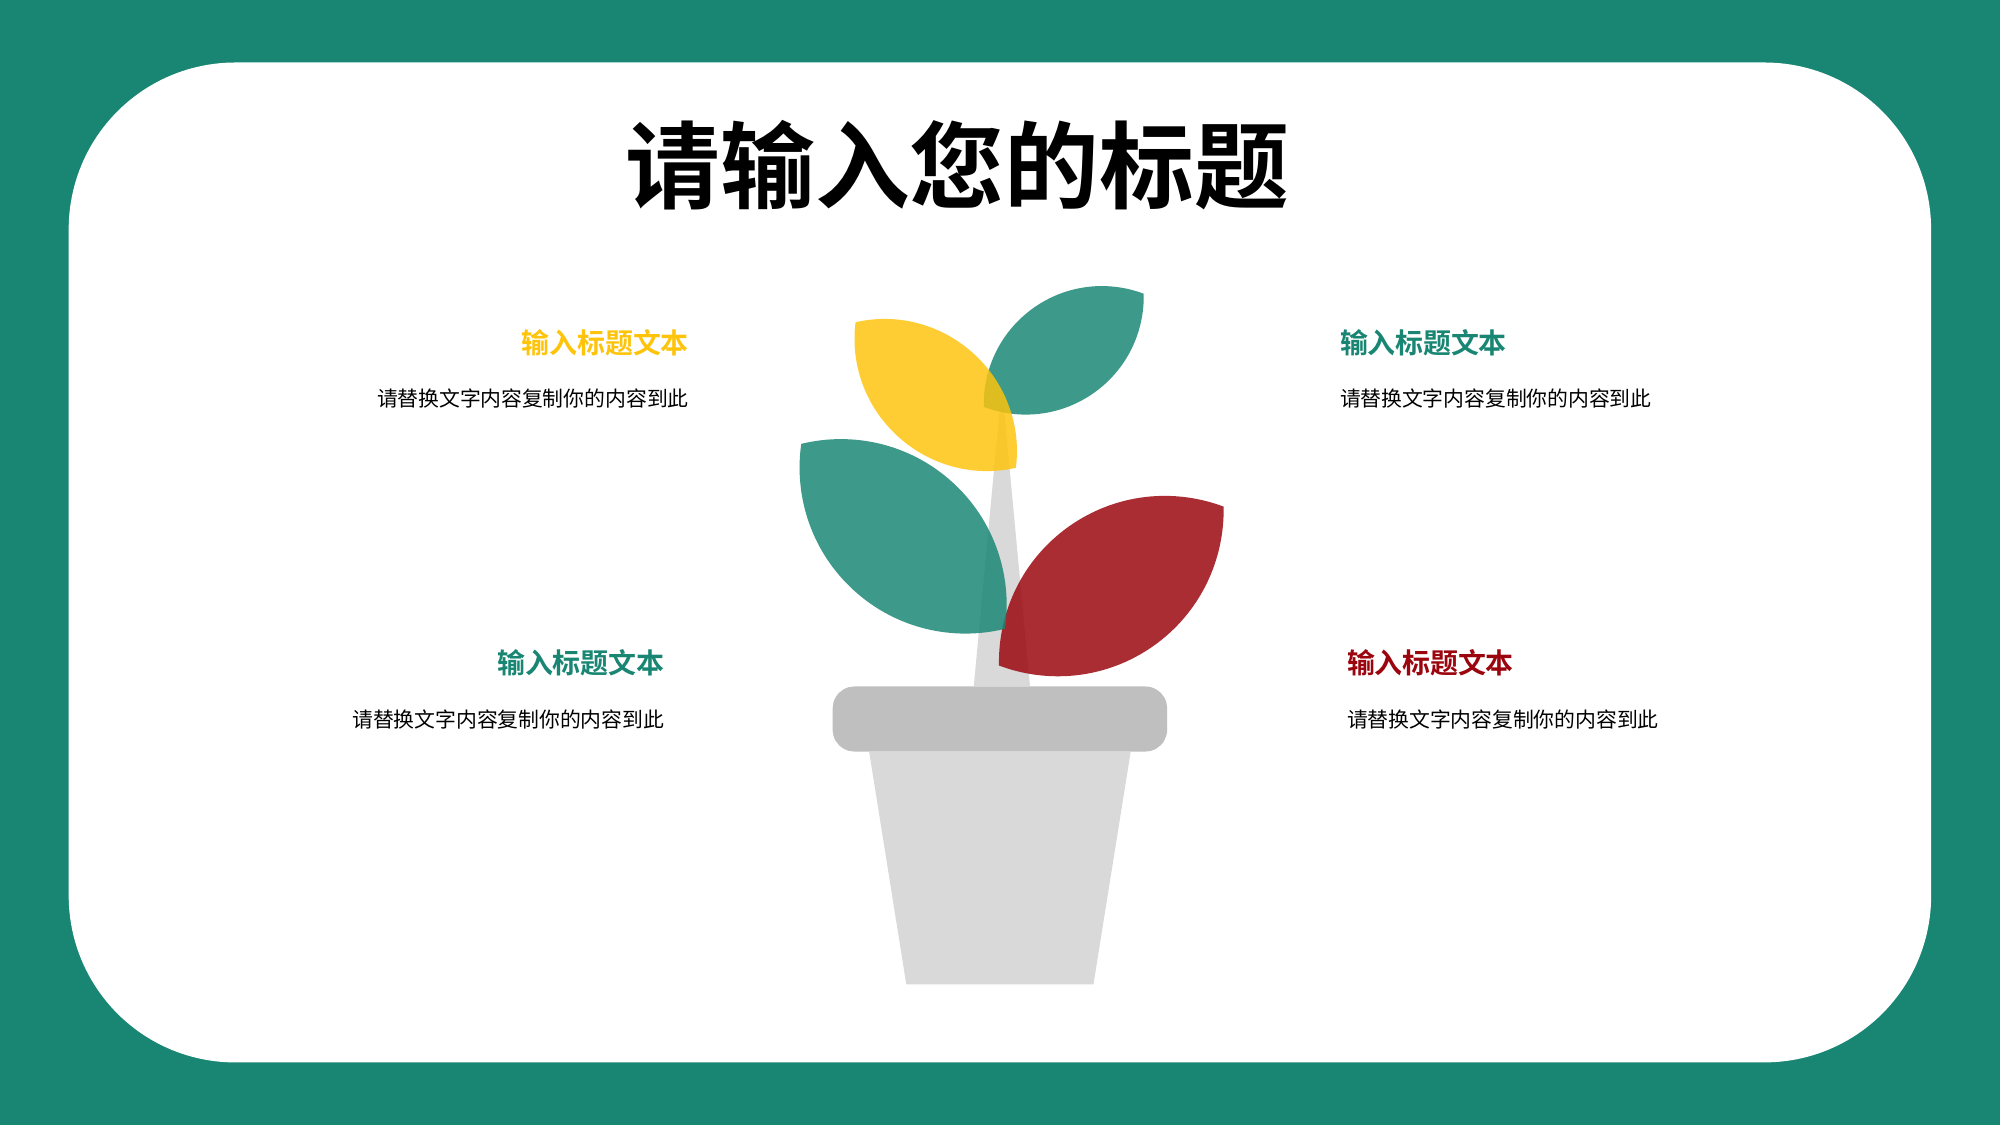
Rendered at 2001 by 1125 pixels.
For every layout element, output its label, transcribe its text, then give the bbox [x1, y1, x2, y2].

text_box 请输入您的标题 [625, 106, 1309, 221]
text_box [798, 438, 1008, 635]
text_box [867, 750, 1132, 986]
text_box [1335, 641, 1739, 779]
text_box [987, 471, 1021, 601]
text_box [988, 285, 1145, 416]
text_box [305, 321, 701, 459]
text_box [853, 317, 1018, 473]
text_box [831, 685, 1169, 753]
text_box [972, 632, 1032, 688]
text_box [997, 494, 1225, 678]
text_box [1328, 321, 1732, 459]
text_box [280, 641, 676, 779]
